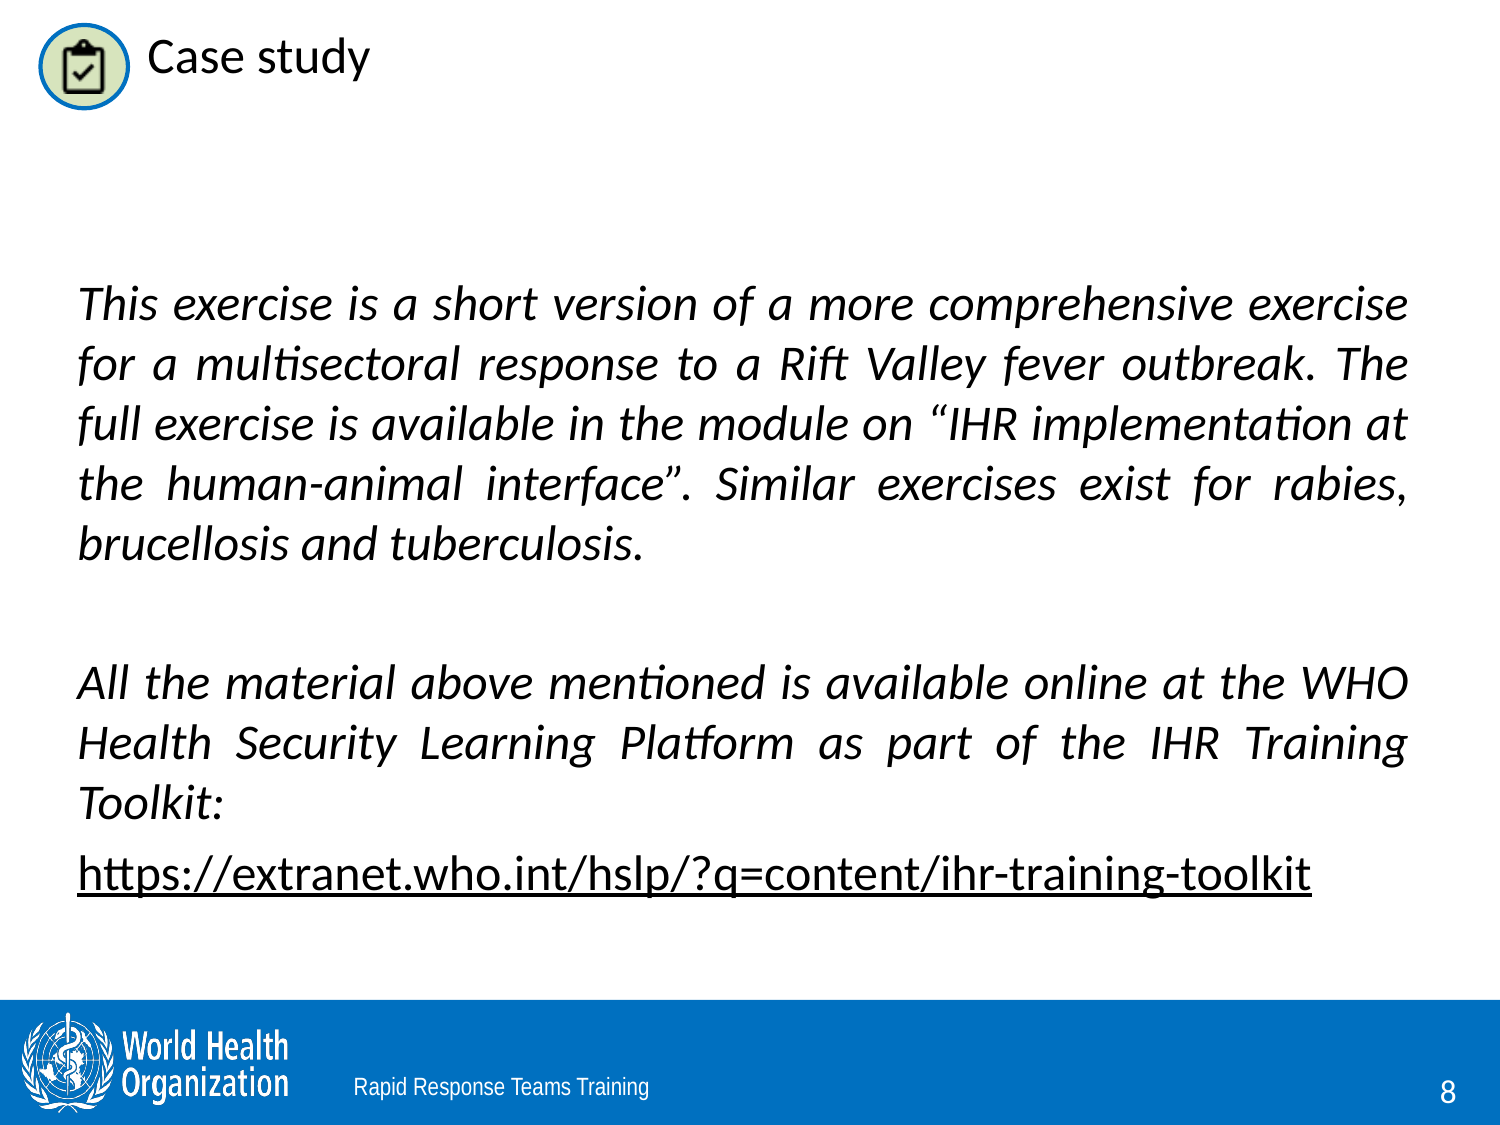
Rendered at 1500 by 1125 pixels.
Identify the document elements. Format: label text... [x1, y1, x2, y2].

title Case study [16, 14, 1367, 92]
picture [21, 1012, 288, 1113]
picture [57, 39, 112, 94]
text_box [46, 92, 122, 111]
list This exercise is a short version of a more comprehensive exercise for a multisectoral response to a Rift Valley fever outbreak. The full exercise is available in the module on “IHR implementation at the human-animal interface”. Similar exercises exist for rabies, brucellosis and tuberculosis. All the material above mentioned is available online at the WHO Health Security Learning Platform as part of the IHR Training Toolkit: https://extranet.who.int/hslp/?q=content/ihr-training-toolkit [62, 262, 1425, 943]
